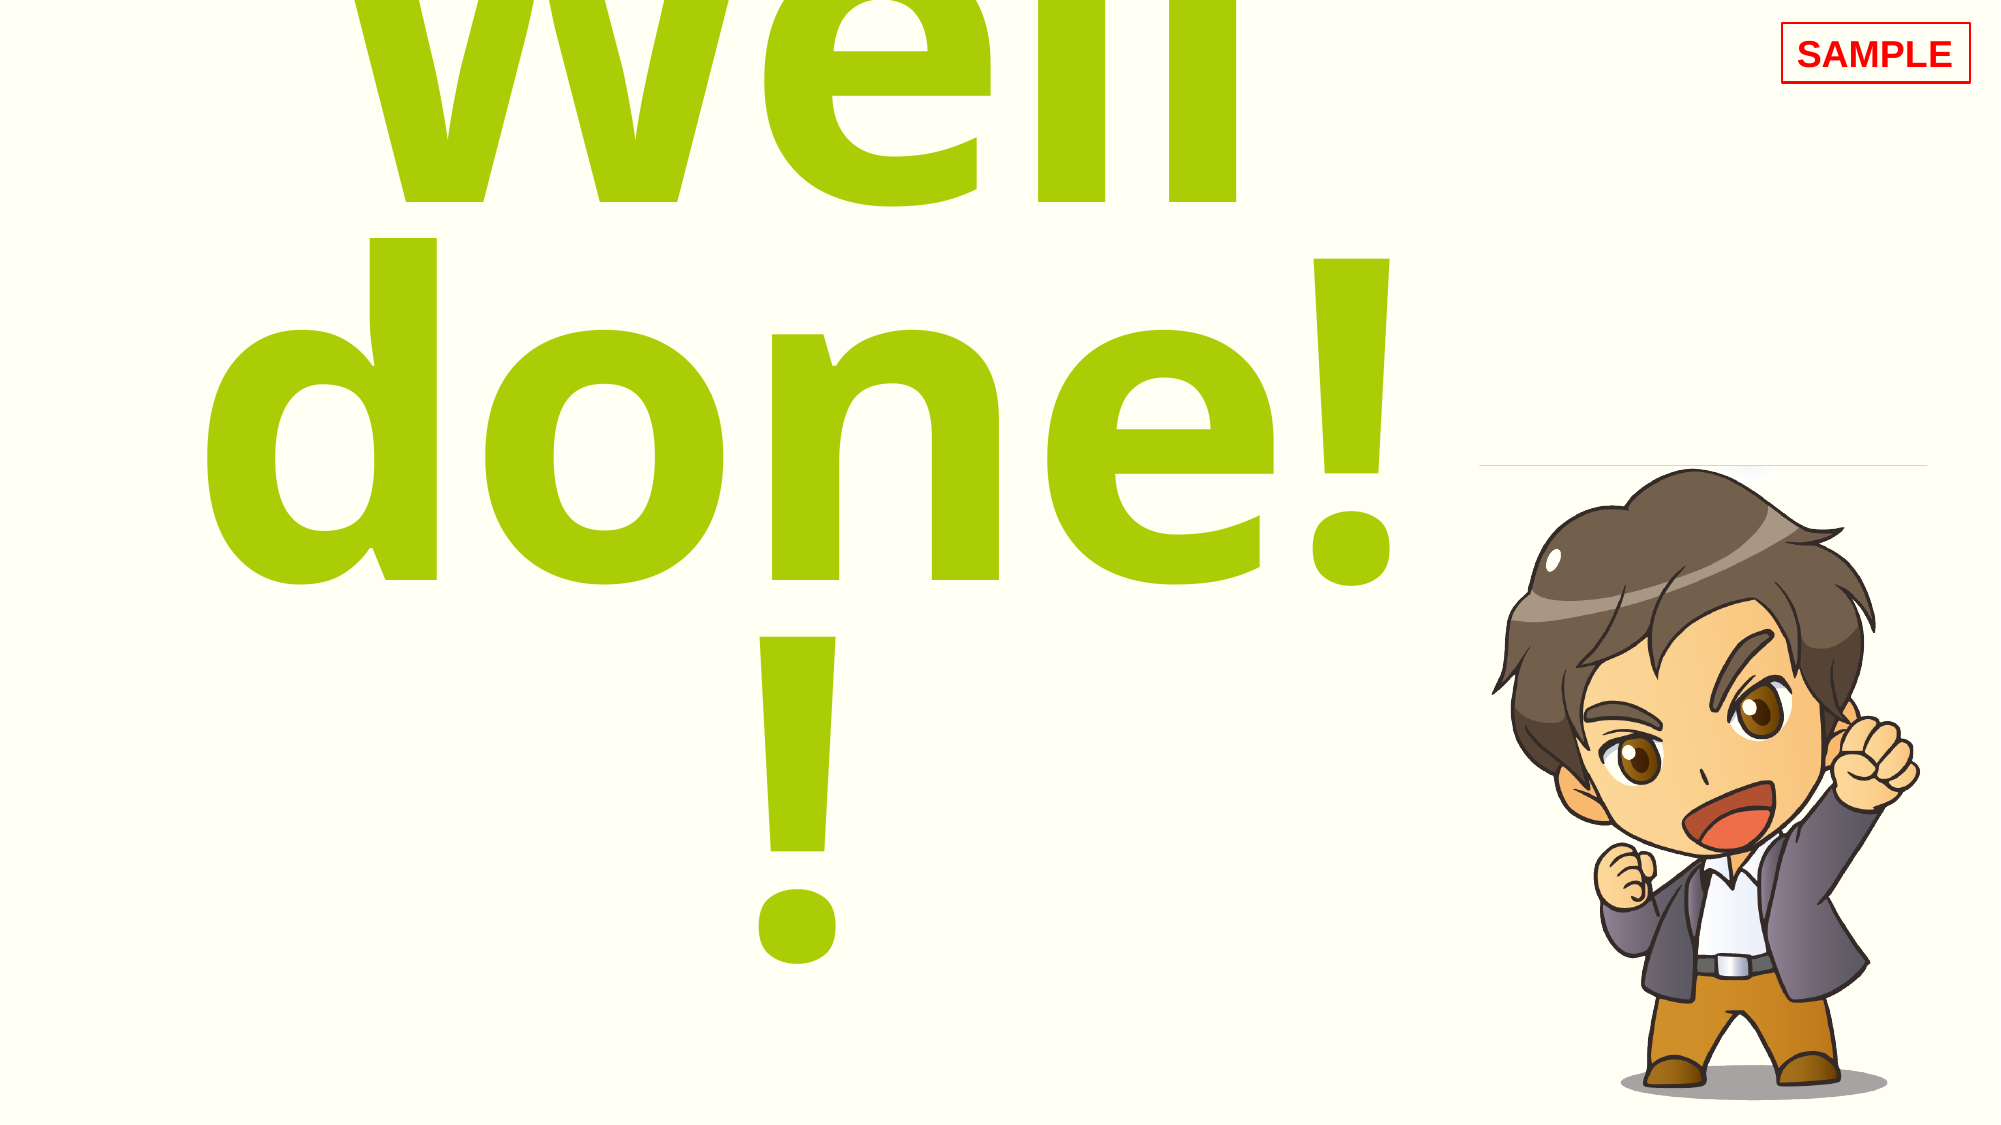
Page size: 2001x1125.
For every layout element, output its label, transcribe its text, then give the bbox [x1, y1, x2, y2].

picture [1479, 465, 1928, 1106]
text_box SAMPLE [1782, 22, 1971, 83]
